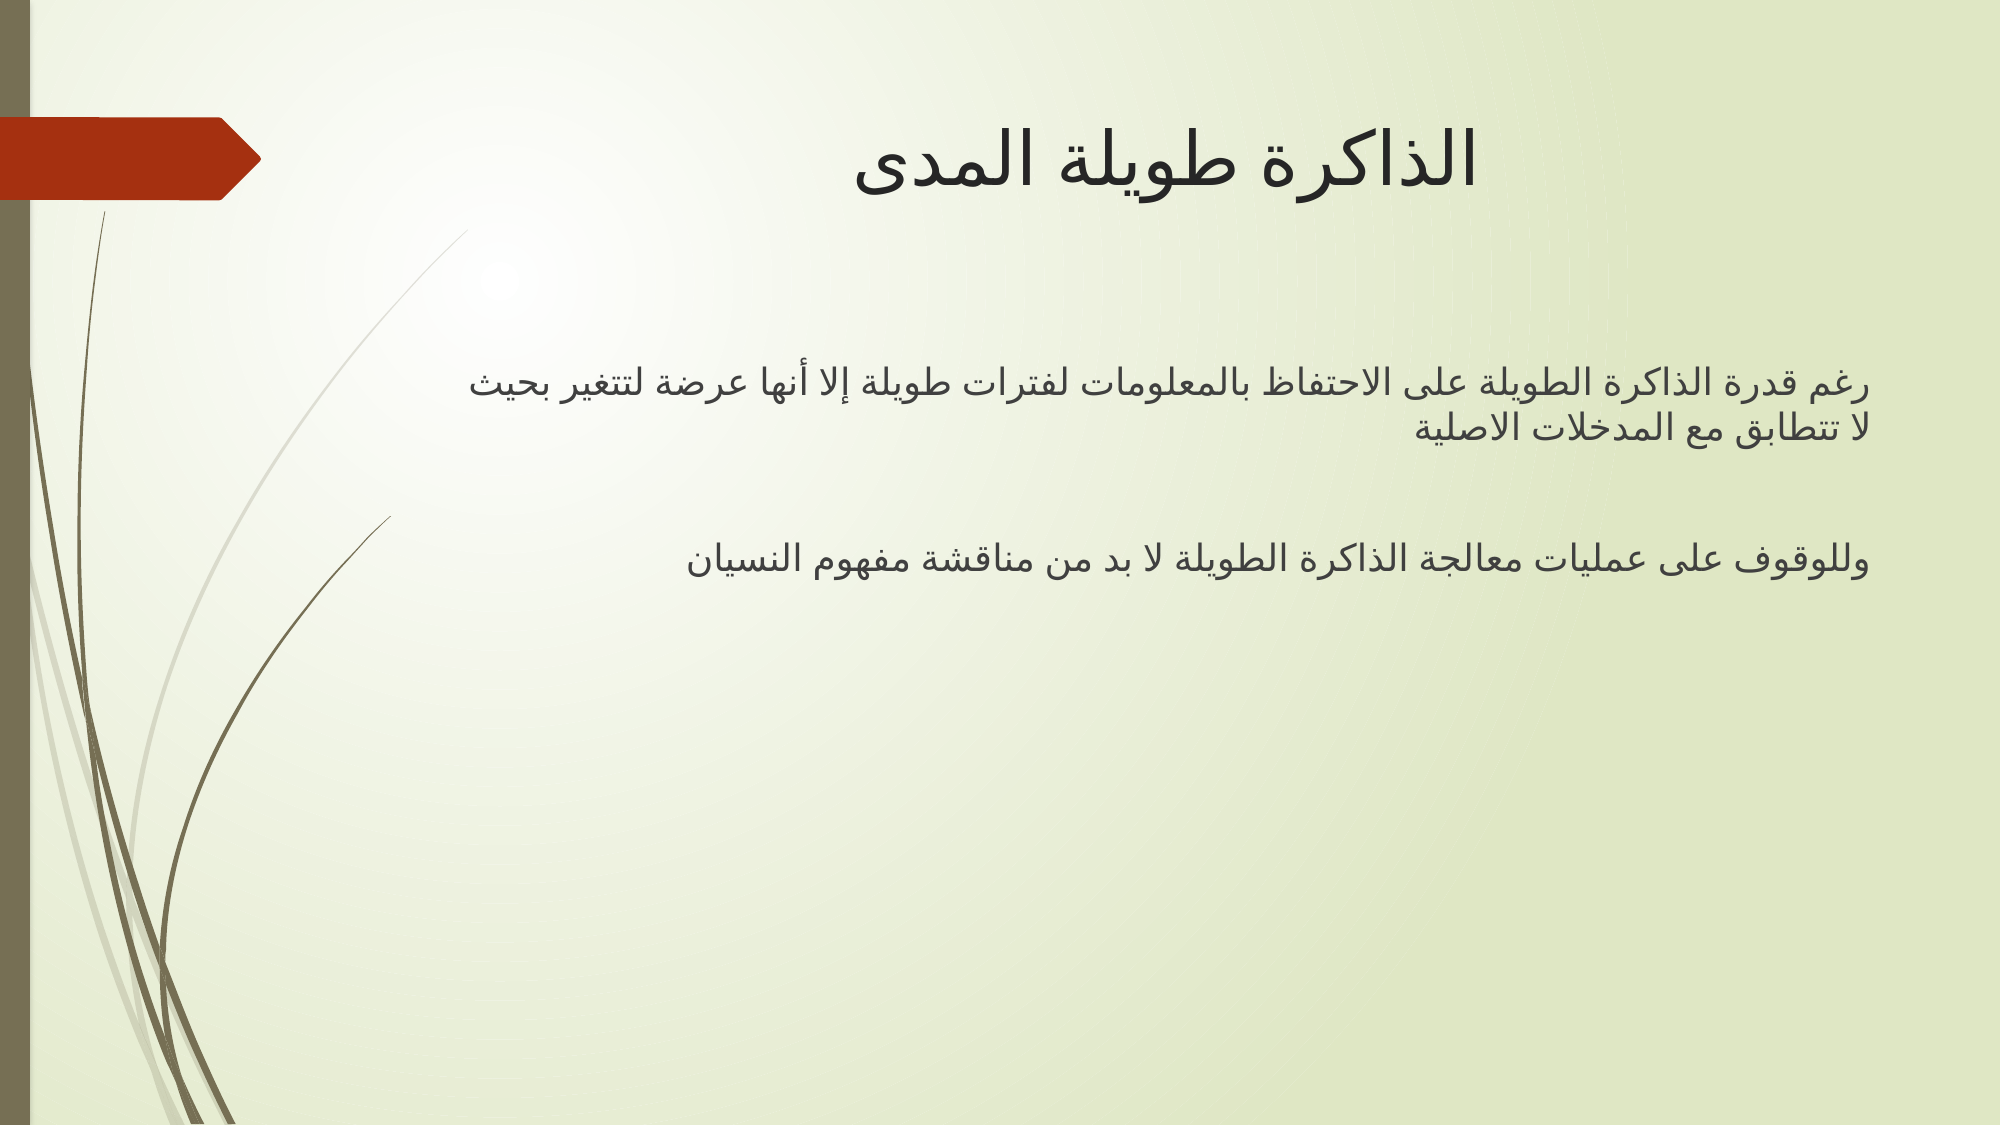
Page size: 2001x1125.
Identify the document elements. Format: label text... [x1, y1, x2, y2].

list رغم قدرة الذاكرة الطويلة على الاحتفاظ بالمعلومات لفترات طويلة إلا أنها عرضة لتتغير بحيث لا تتطابق مع المدخلات الاصلية وللوقوف على عمليات معالجة الذاكرة الطويلة لا بد من مناقشة مفهوم النسيان [424, 350, 1888, 970]
title الذاكرة طويلة المدى [425, 102, 1888, 313]
